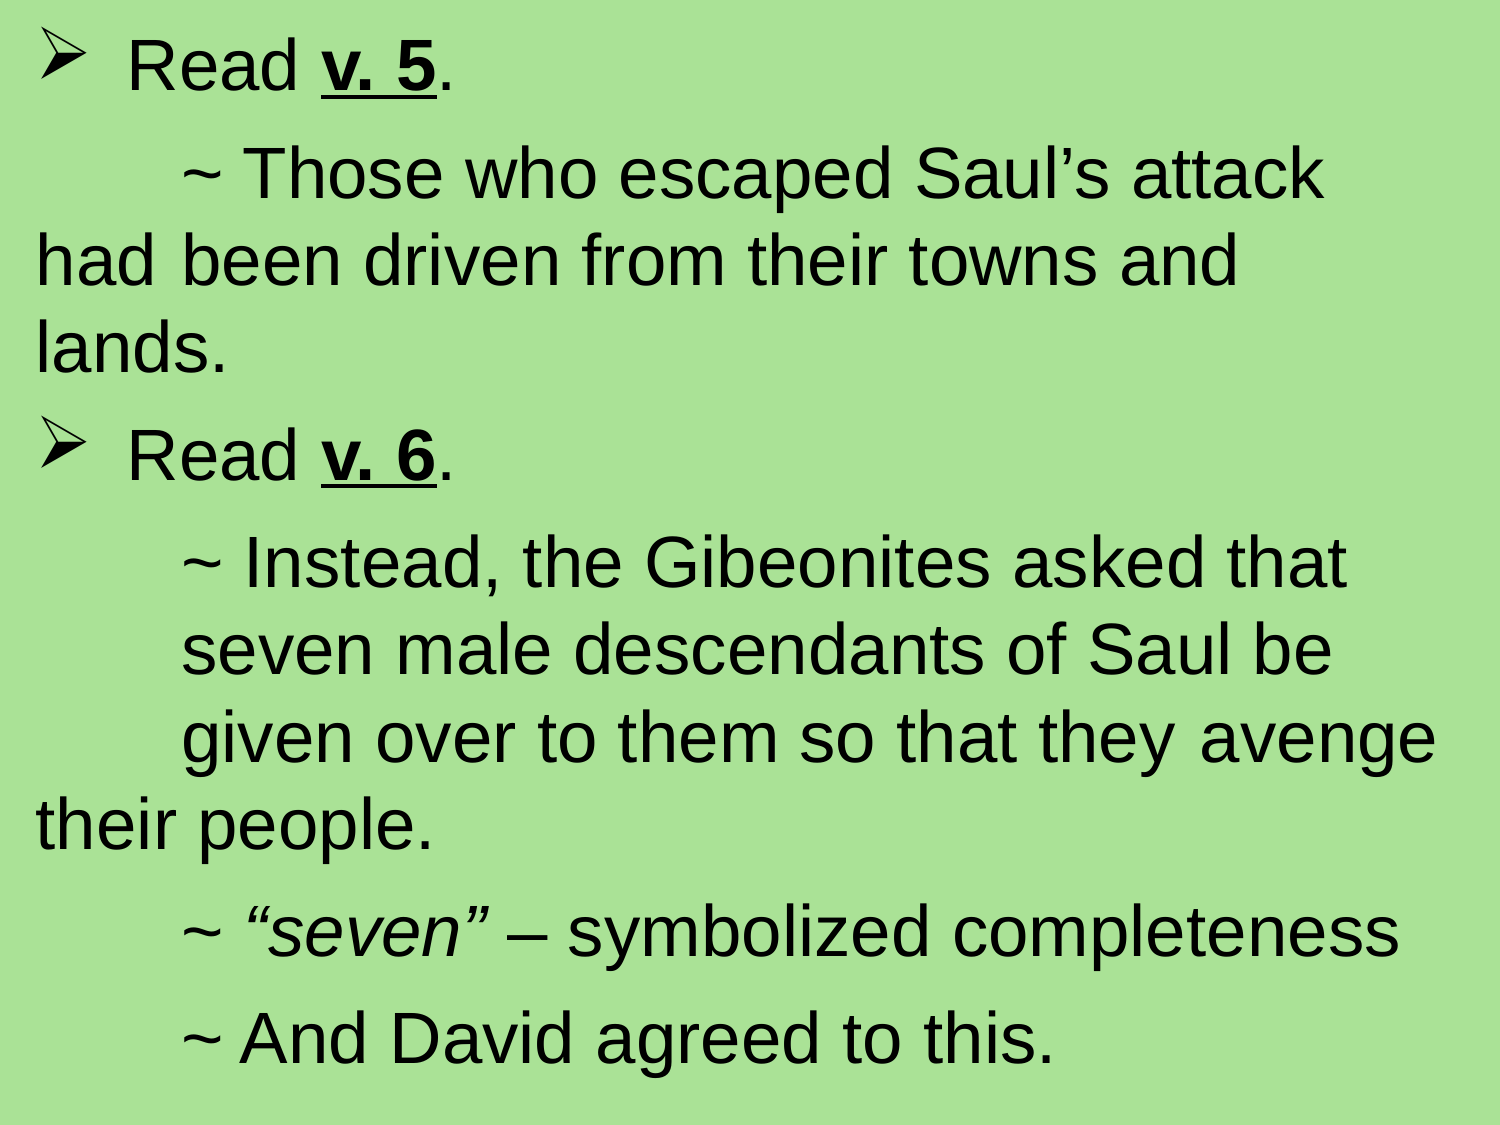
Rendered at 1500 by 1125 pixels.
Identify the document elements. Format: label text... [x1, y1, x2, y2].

subtitle Read v. 5. ~ Those who escaped Saul’s attack had been driven from their towns and lands. Read v. 6. ~ Instead, the Gibeonites asked that seven male descendants of Saul be given over to them so that they avenge their people. ~ “seven” – symbolized completeness ~ And David agreed to this. [20, 10, 1480, 1106]
